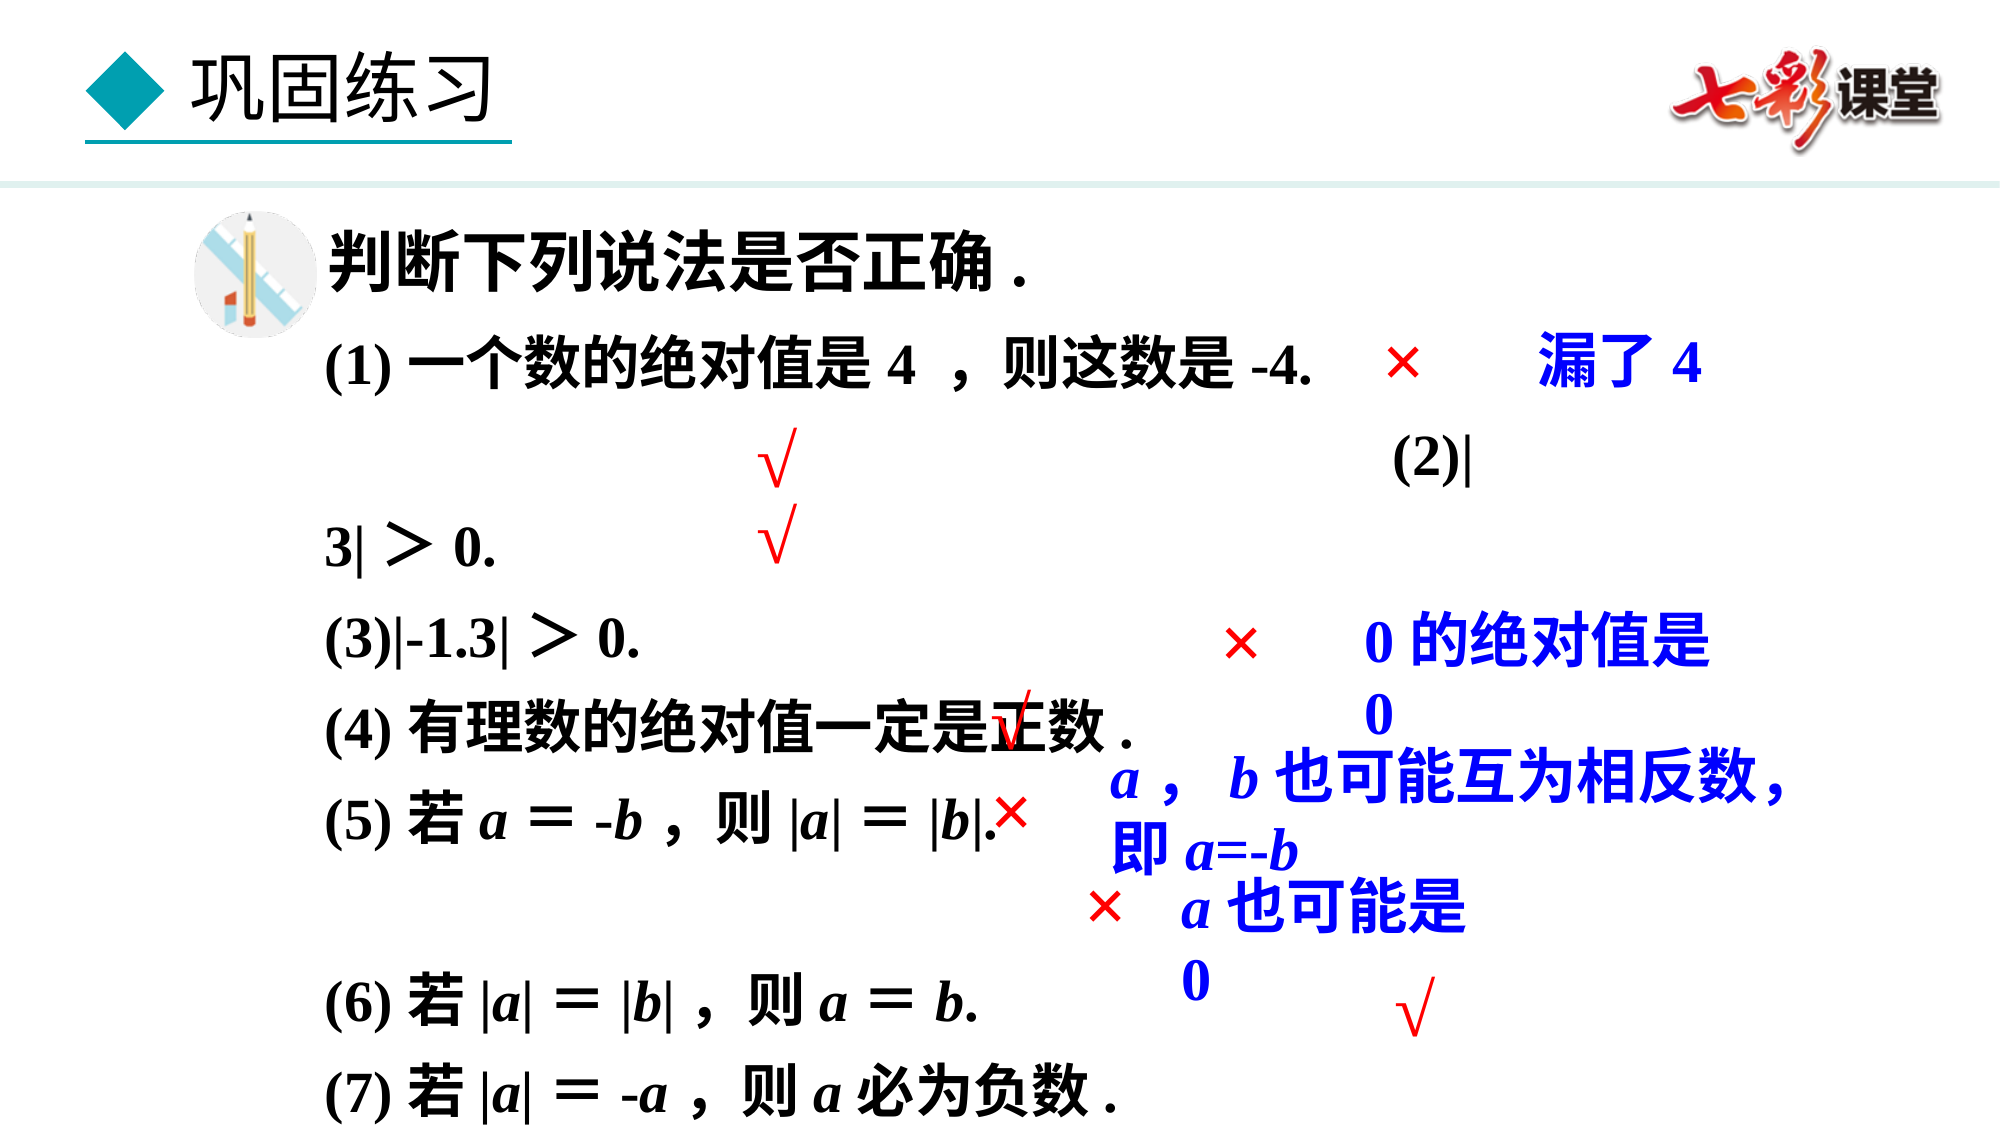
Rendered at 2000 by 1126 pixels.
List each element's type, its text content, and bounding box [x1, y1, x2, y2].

text_box a也可能是0 [1161, 857, 1518, 1023]
picture [1666, 42, 1948, 157]
text_box √ [1374, 1023, 1480, 1055]
picture [193, 211, 317, 338]
text_box 漏了4 [1517, 312, 1826, 405]
text_box × [1199, 583, 1306, 689]
text_box a，b也可能互为相反数，即a=-b [1090, 727, 1846, 893]
text_box 判断下列说法是否正确. [316, 210, 1353, 316]
text_box √ [736, 478, 842, 584]
text_box √ [970, 664, 1076, 752]
text_box 0的绝对值是0 [1344, 591, 1775, 727]
text_box (1)一个数的绝对值是4 ，则这数是-4. (2)|3|＞0. (3)|-1.3|＞0. (4)有理数的绝对值一定是正数. (5)若a＝-b，则|a|＝|b|. (6)若|a|＝|b|，则a＝b. (7)若|a|＝-a，则a必为负数. (8)互为相反数的两个数的绝对值相等. [304, 295, 1496, 1069]
text_box × [970, 752, 1076, 859]
text_box √ [736, 402, 842, 478]
text_box × [1362, 303, 1469, 409]
text_box × [1064, 846, 1161, 952]
